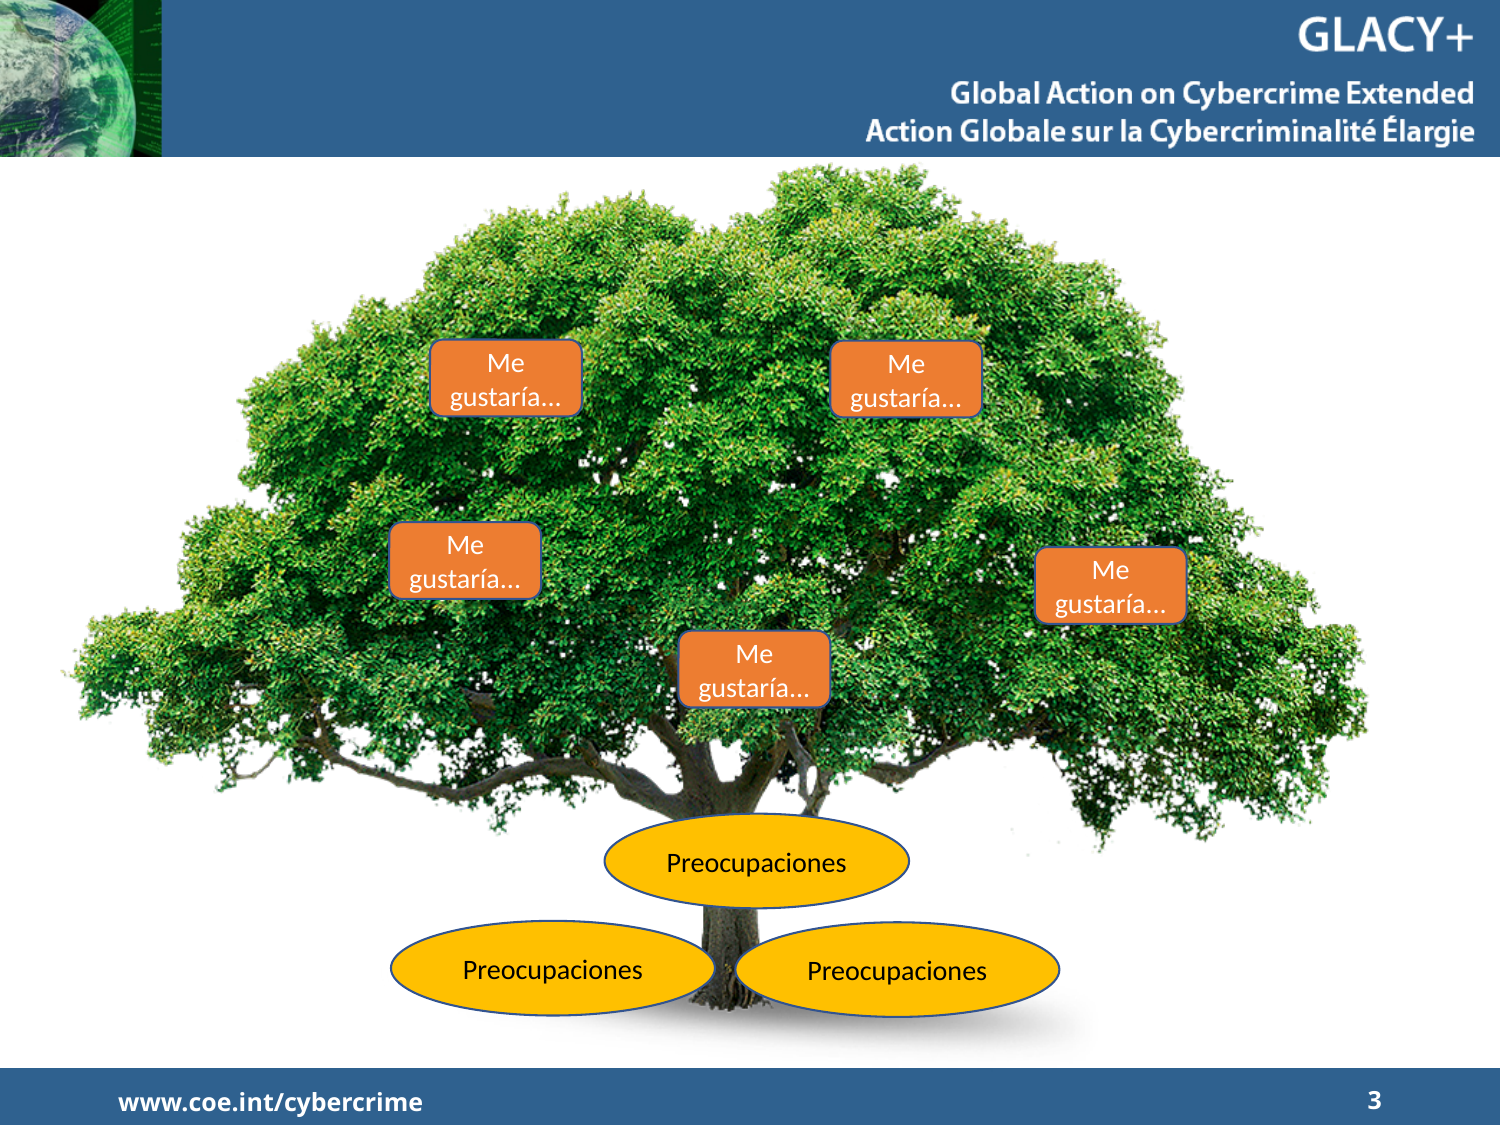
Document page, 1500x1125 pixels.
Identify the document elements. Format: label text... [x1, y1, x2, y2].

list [60, 161, 1370, 1072]
picture [0, 0, 1500, 157]
slide_number 3 [1059, 1071, 1397, 1125]
slide_number www.coe.int/cybercrime [103, 1072, 491, 1125]
